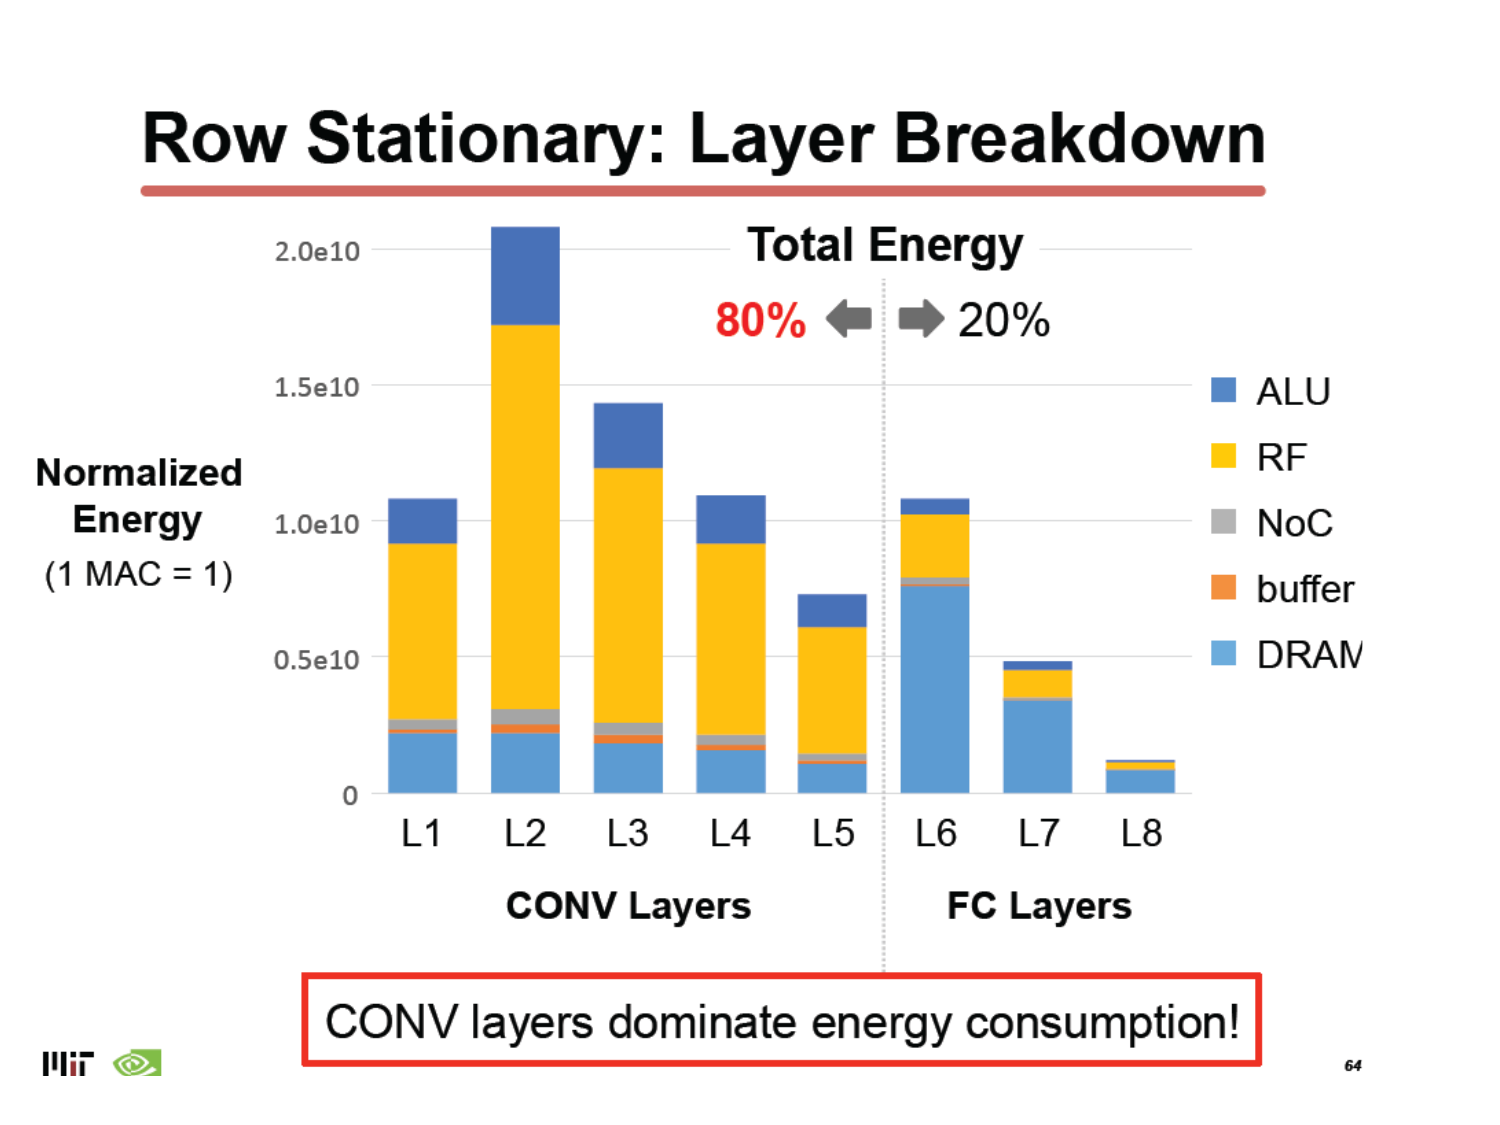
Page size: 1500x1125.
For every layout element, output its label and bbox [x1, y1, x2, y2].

picture [24, 87, 1363, 1077]
